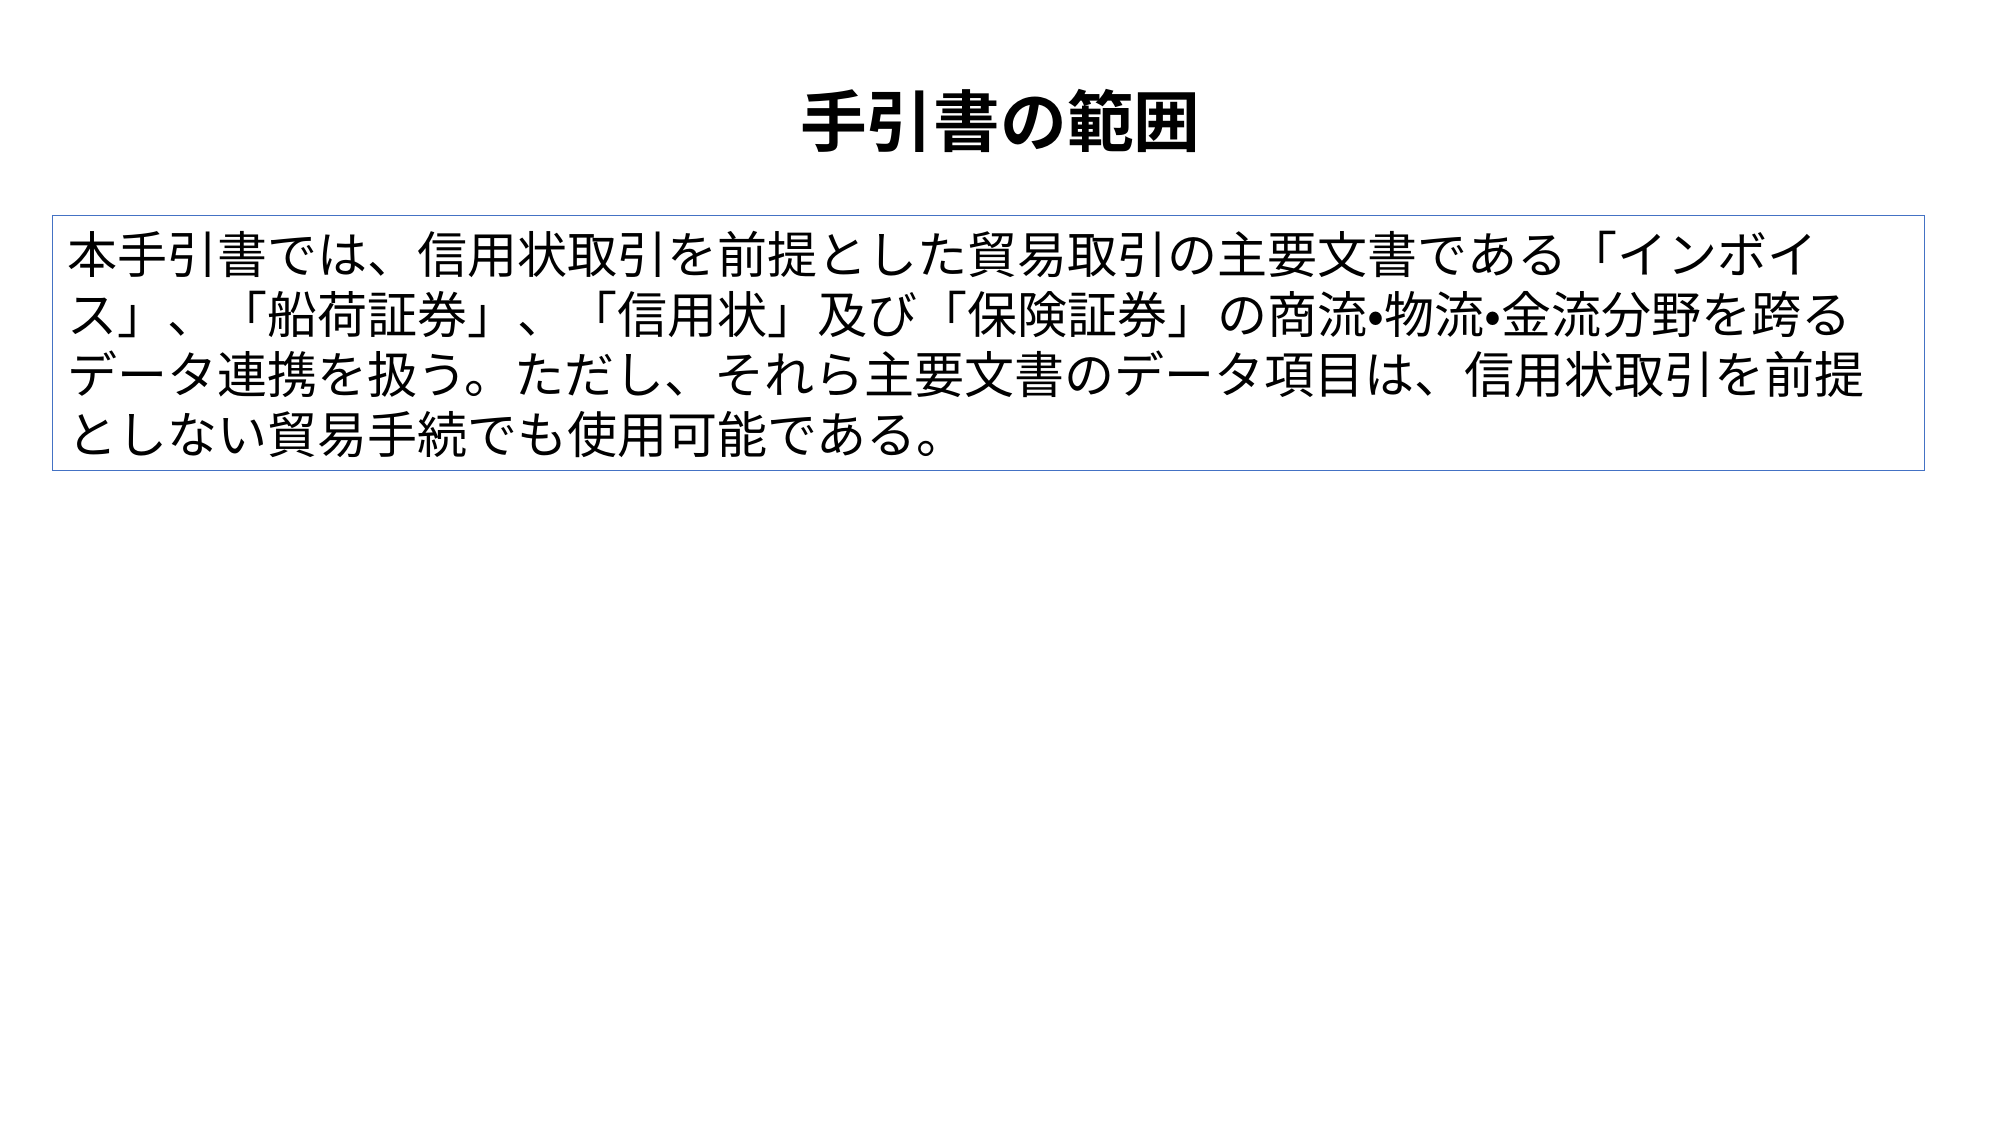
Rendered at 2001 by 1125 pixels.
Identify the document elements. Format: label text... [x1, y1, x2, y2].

text_box 手引書の範囲 [287, 71, 1713, 167]
text_box 本手引書では、信用状取引を前提とした貿易取引の主要文書である「インボイス」、「船荷証券」、「信用状」及び「保険証券」の商流・物流・金流分野を跨るデータ連携を扱う。ただし、それら主要文書のデータ項目は、信用状取引を前提としない貿易手続でも使用可能である。 [52, 215, 1925, 471]
